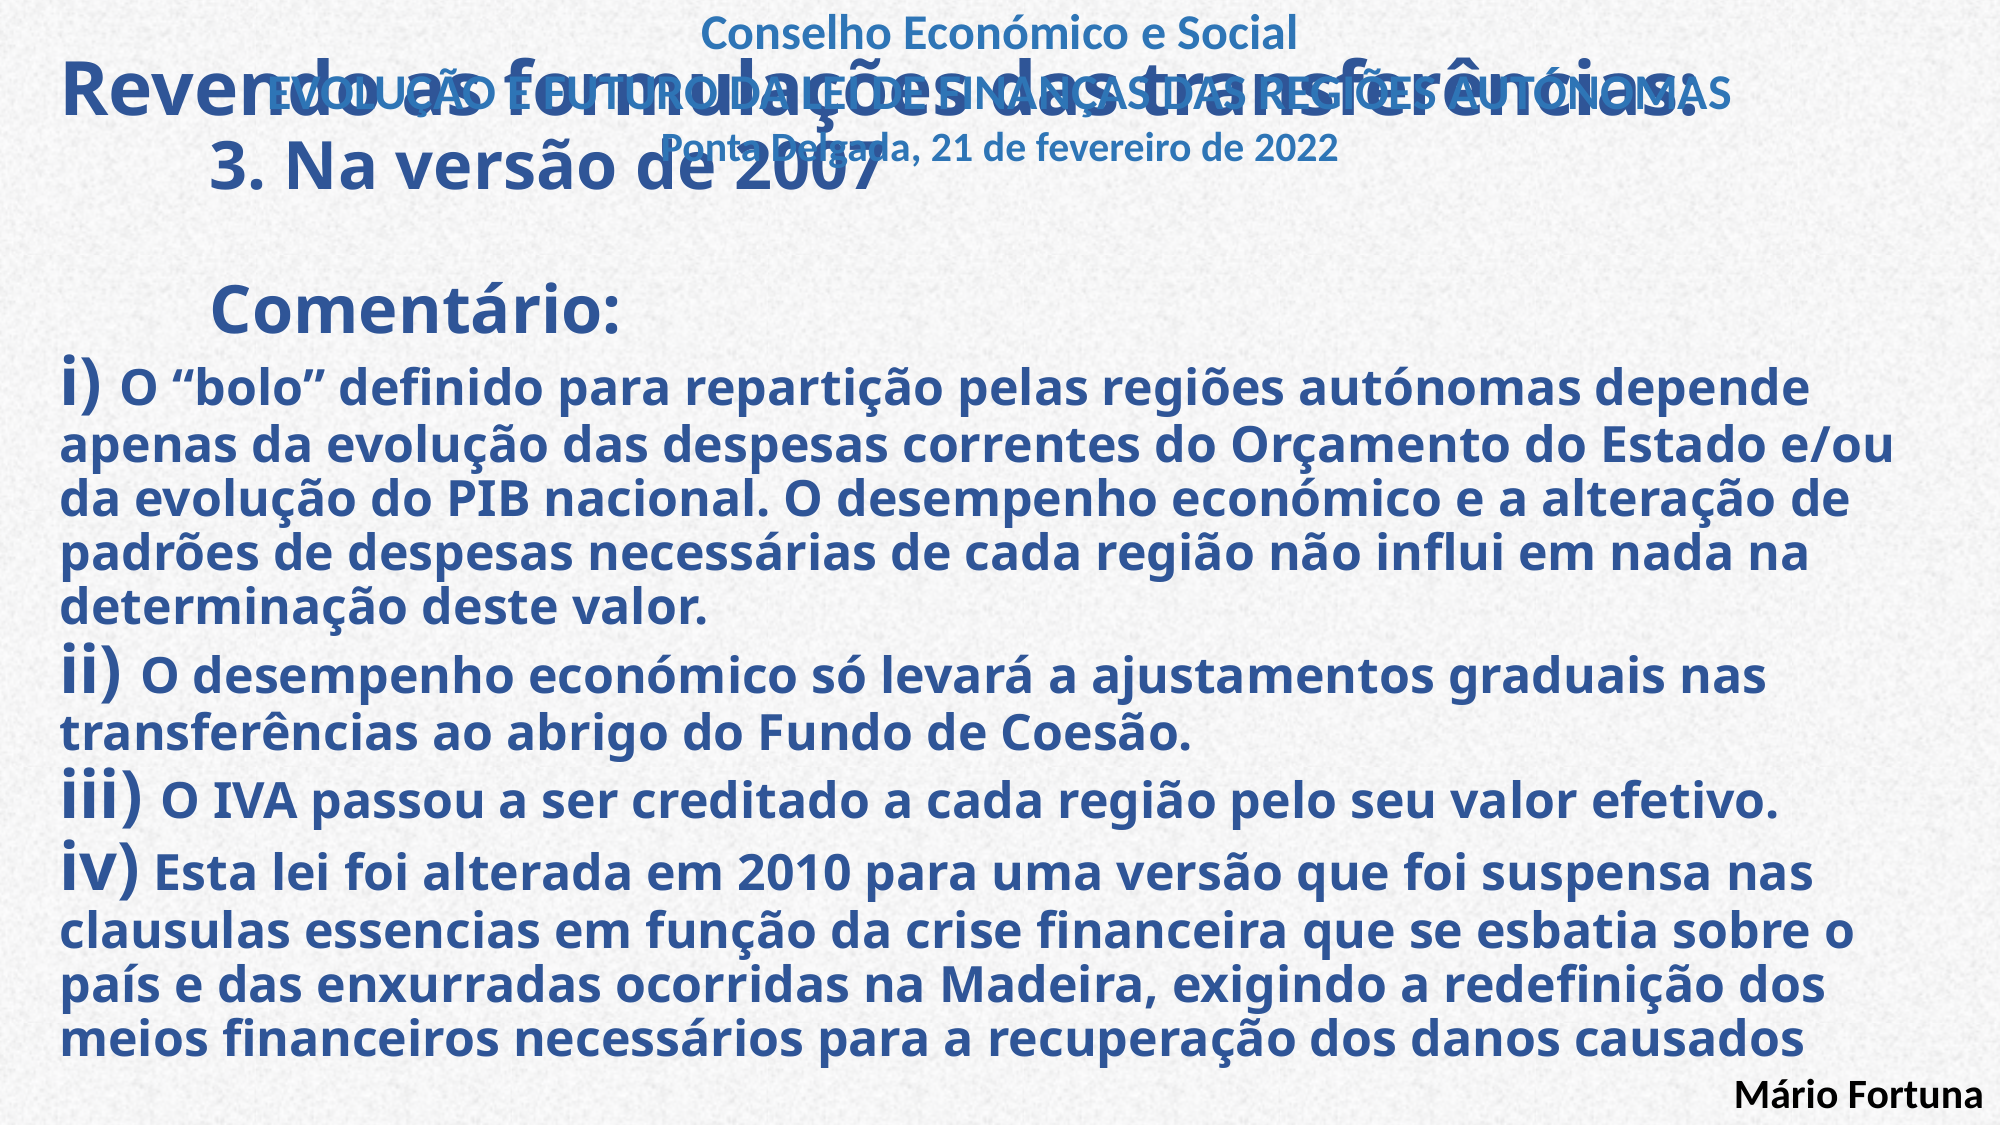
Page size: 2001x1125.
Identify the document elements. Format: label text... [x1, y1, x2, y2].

title Revendo as formulações das transferências: 3. Na versão de 2007 Comentário: i) O “bolo” definido para repartição pelas regiões autónomas depende apenas da evolução das despesas correntes do Orçamento do Estado e/ou da evolução do PIB nacional. O desempenho económico e a alteração de padrões de despesas necessárias de cada região não influi em nada na determinação deste valor. ii) O desempenho económico só levará a ajustamentos graduais nas transferências ao abrigo do Fundo de Coesão. iii) O IVA passou a ser creditado a cada região pelo seu valor efetivo. iv) Esta lei foi alterada em 2010 para uma versão que foi suspensa nas clausulas essencias em função da crise financeira que se esbatia sobre o país e das enxurradas ocorridas na Madeira, exigindo a redefinição dos meios financeiros necessários para a recuperação dos danos causados [44, 684, 1981, 1075]
text_box Conselho Económico e Social EVOLUÇÃO E FUTURO DA LEI DE FINANÇAS DAS REGIÕES AUTÓNOMAS Ponta Delgada, 21 de fevereiro de 2022 [0, 0, 2000, 177]
text_box Mário Fortuna [1719, 1059, 1999, 1125]
